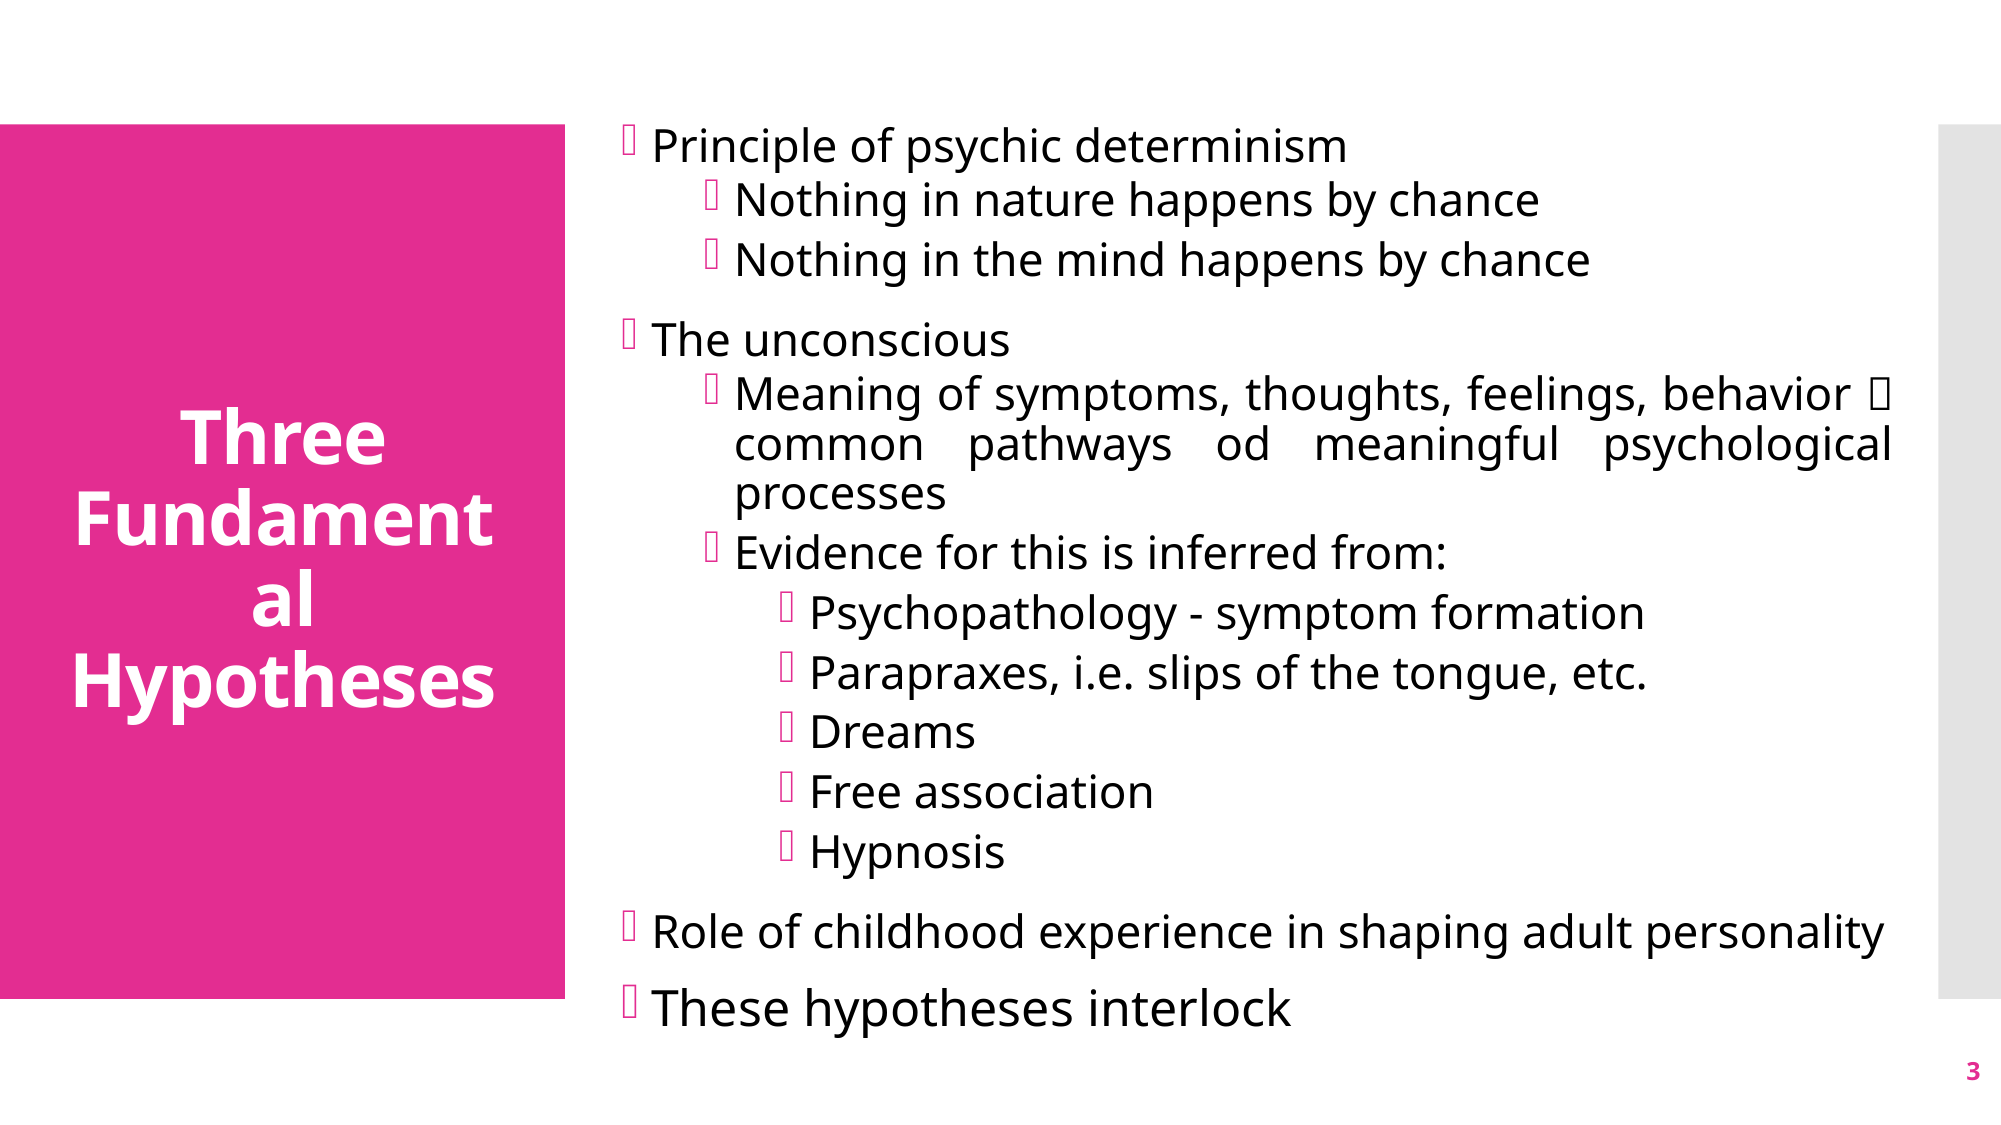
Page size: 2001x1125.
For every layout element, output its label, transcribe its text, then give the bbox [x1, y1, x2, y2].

title Three Fundamental Hypotheses [41, 184, 525, 940]
list Principle of psychic determinism Nothing in nature happens by chance Nothing in the mind happens by chance The unconscious Meaning of symptoms, thoughts, feelings, behavior  common pathways od meaningful psychological processes Evidence for this is inferred from: Psychopathology - symptom formation Parapraxes, i.e. slips of the tongue, etc. Dreams Free association Hypnosis Role of childhood experience in shaping adult personality These hypotheses interlock [606, 101, 1909, 1059]
slide_number 3 [1744, 1042, 1996, 1103]
